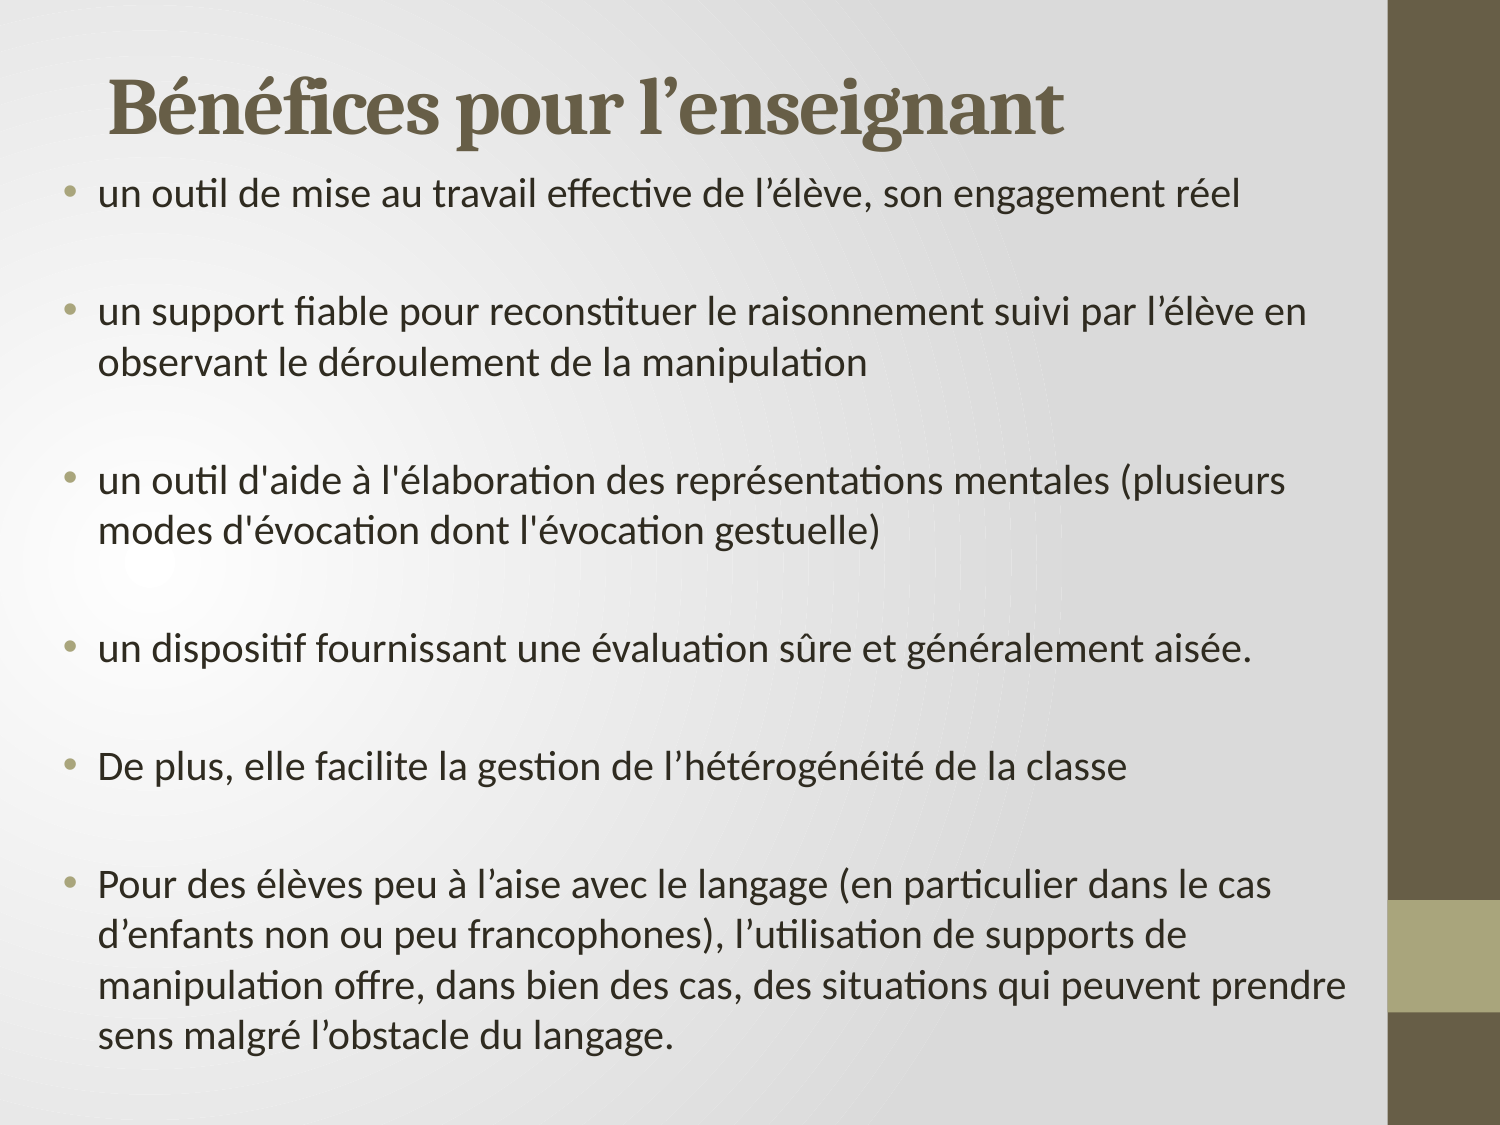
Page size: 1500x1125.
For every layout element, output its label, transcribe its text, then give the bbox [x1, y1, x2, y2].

list un outil de mise au travail effective de l’élève, son engagement réel un support fiable pour reconstituer le raisonnement suivi par l’élève en observant le déroulement de la manipulation un outil d'aide à l'élaboration des représentations mentales (plusieurs modes d'évocation dont l'évocation gestuelle) un dispositif fournissant une évaluation sûre et généralement aisée. De plus, elle facilite la gestion de l’hétérogénéité de la classe Pour des élèves peu à l’aise avec le langage (en particulier dans le cas d’enfants non ou peu francophones), l’utilisation de supports de manipulation offre, dans bien des cas, des situations qui peuvent prendre sens malgré l’obstacle du langage. [30, 158, 1384, 1092]
title Bénéfices pour l’enseignant [75, 45, 1425, 159]
